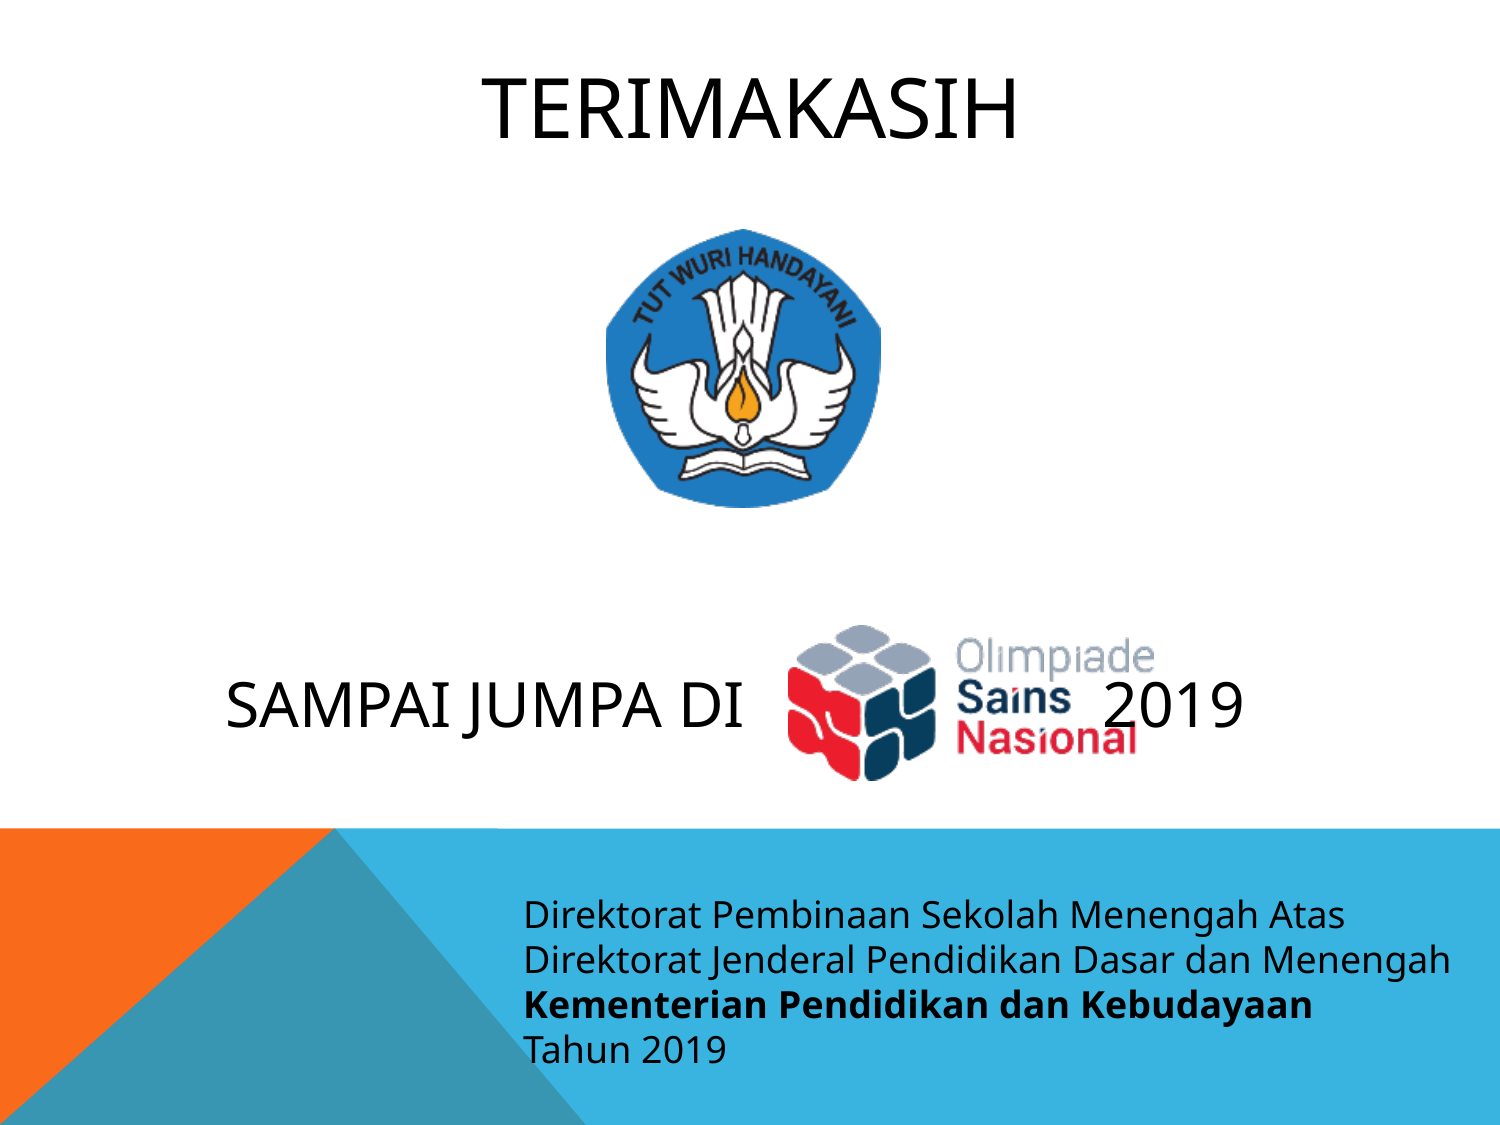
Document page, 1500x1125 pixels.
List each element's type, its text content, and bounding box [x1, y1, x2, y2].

text_box Direktorat Pembinaan Sekolah Menengah Atas Direktorat Jenderal Pendidikan Dasar dan Menengah Kementerian Pendidikan dan Kebudayaan Tahun 2019 [508, 884, 1468, 1079]
picture [606, 229, 881, 508]
title TERIMAKASIH [135, 60, 1369, 150]
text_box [98, 625, 1389, 781]
